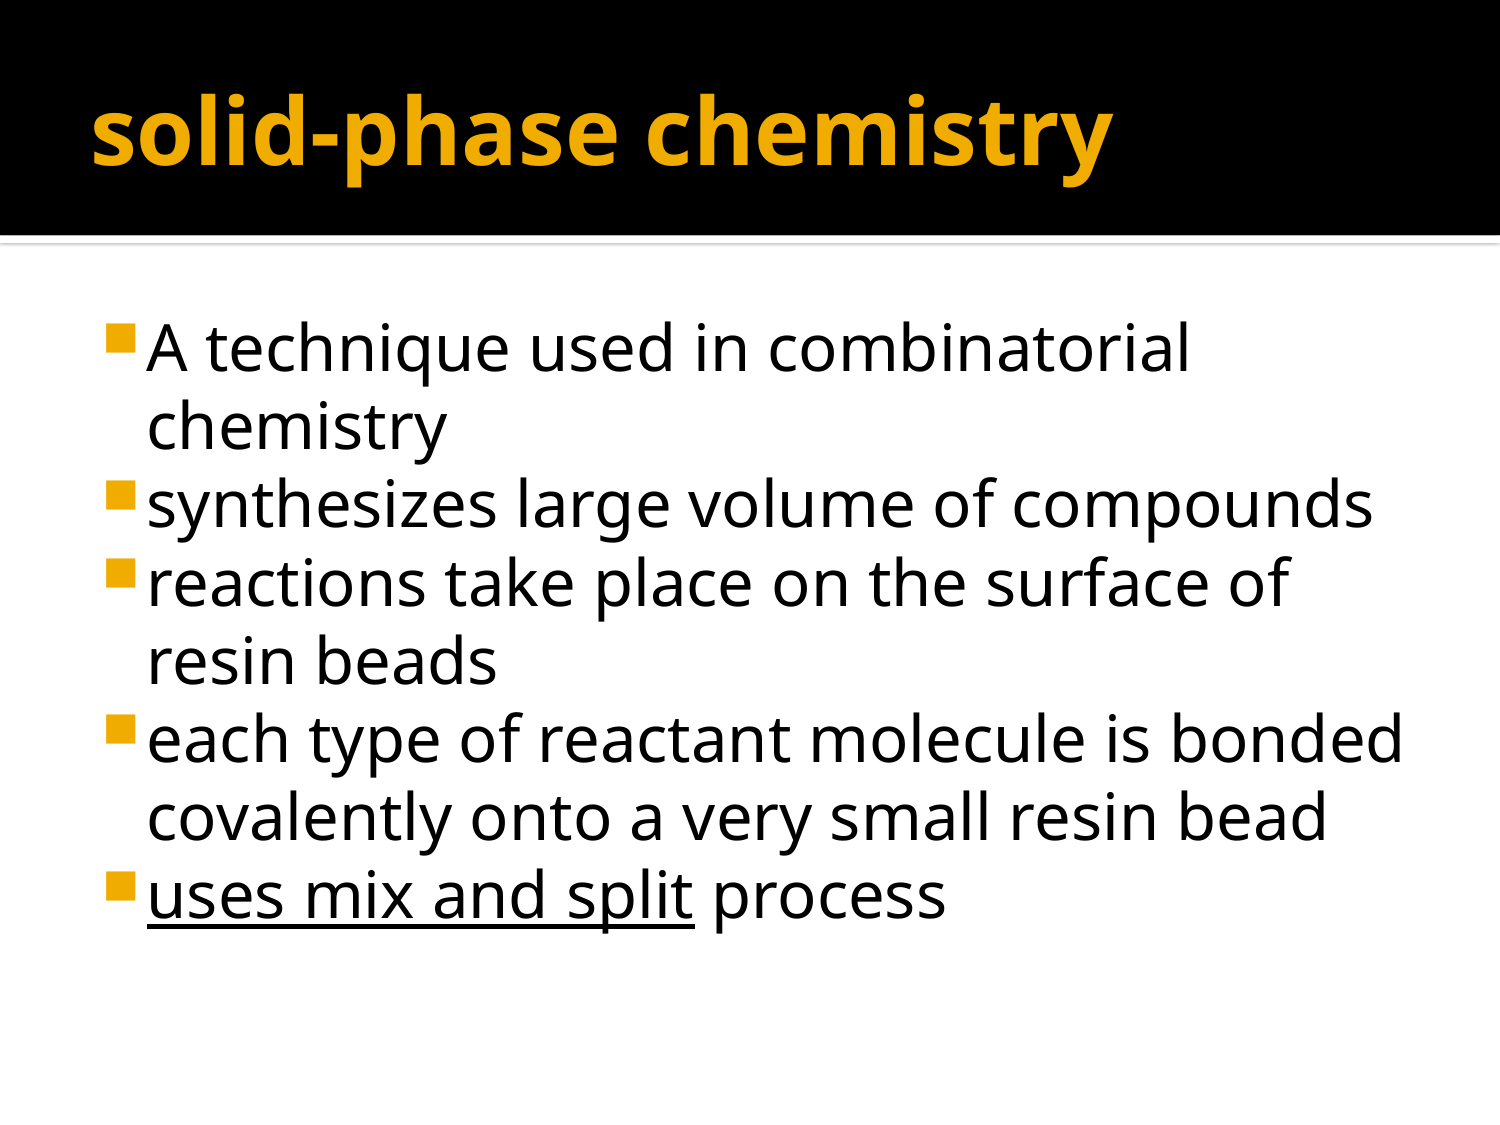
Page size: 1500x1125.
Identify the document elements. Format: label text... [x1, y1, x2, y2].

list A technique used in combinatorial chemistry synthesizes large volume of compounds reactions take place on the surface of resin beads each type of reactant molecule is bonded covalently onto a very small resin bead uses mix and split process [75, 291, 1425, 1050]
title solid-phase chemistry [75, 25, 1425, 231]
